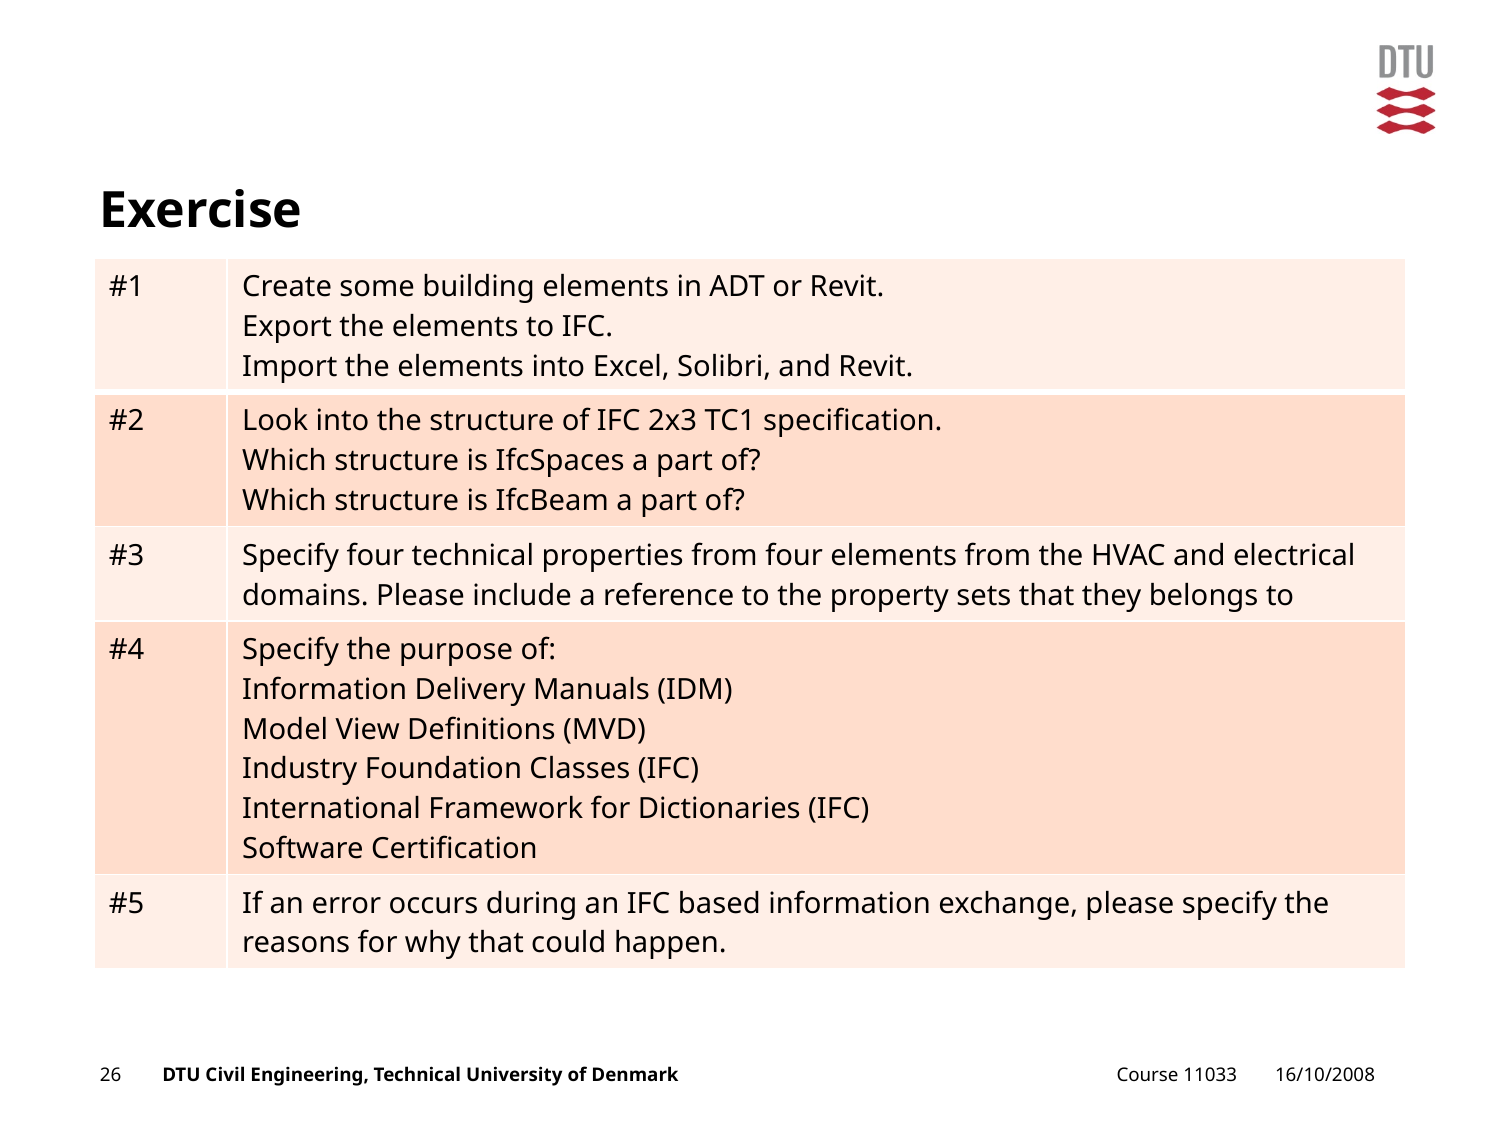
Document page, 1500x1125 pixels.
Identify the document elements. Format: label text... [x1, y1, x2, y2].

table_cell #4 [95, 622, 226, 874]
picture [1356, 45, 1436, 134]
table_cell If an error occurs during an IFC based information exchange, please specify the reasons for why that could happen. [228, 875, 1405, 968]
table_cell Specify the purpose of: Information Delivery Manuals (IDM) Model View Definitions (MVD) Industry Foundation Classes (IFC) International Framework for Dictionaries (IFC) Software Certification [228, 622, 1405, 874]
table_cell Specify four technical properties from four elements from the HVAC and electrical domains. Please include a reference to the property sets that they belongs to [228, 527, 1405, 620]
table_cell #2 [95, 395, 226, 526]
table_cell Look into the structure of IFC 2x3 TC1 specification. Which structure is IfcSpaces a part of? Which structure is IfcBeam a part of? [228, 395, 1405, 526]
title Exercise [99, 49, 1376, 238]
table_header Create some building elements in ADT or Revit. Export the elements to IFC. Import the elements into Excel, Solibri, and Revit. [228, 259, 1405, 389]
table_cell #5 [95, 875, 226, 968]
table_header #1 [95, 259, 226, 389]
table_cell #3 [95, 527, 226, 620]
